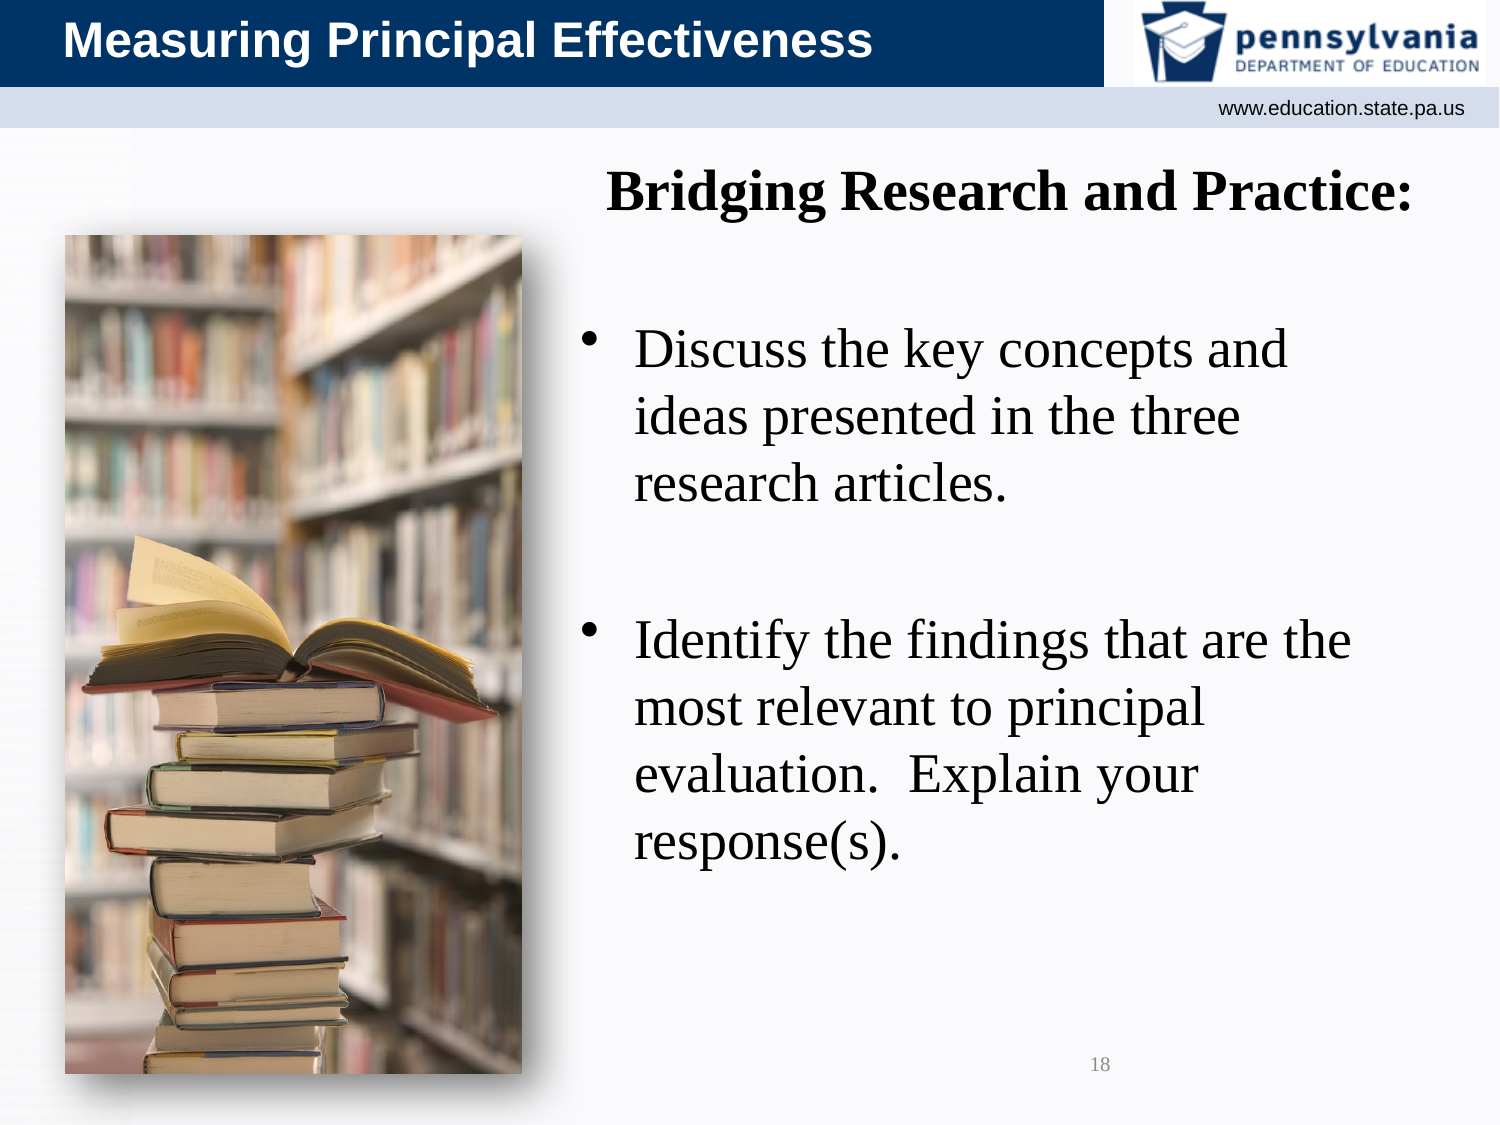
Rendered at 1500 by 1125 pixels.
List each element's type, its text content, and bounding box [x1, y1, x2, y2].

title Bridging Research and Practice: [521, 145, 1500, 250]
list Discuss the key concepts and ideas presented in the three research articles. Identify the findings that are the most relevant to principal evaluation. Explain your response(s). [570, 304, 1431, 958]
picture [0, 0, 1500, 1125]
slide_number 18 [1074, 1042, 1425, 1103]
